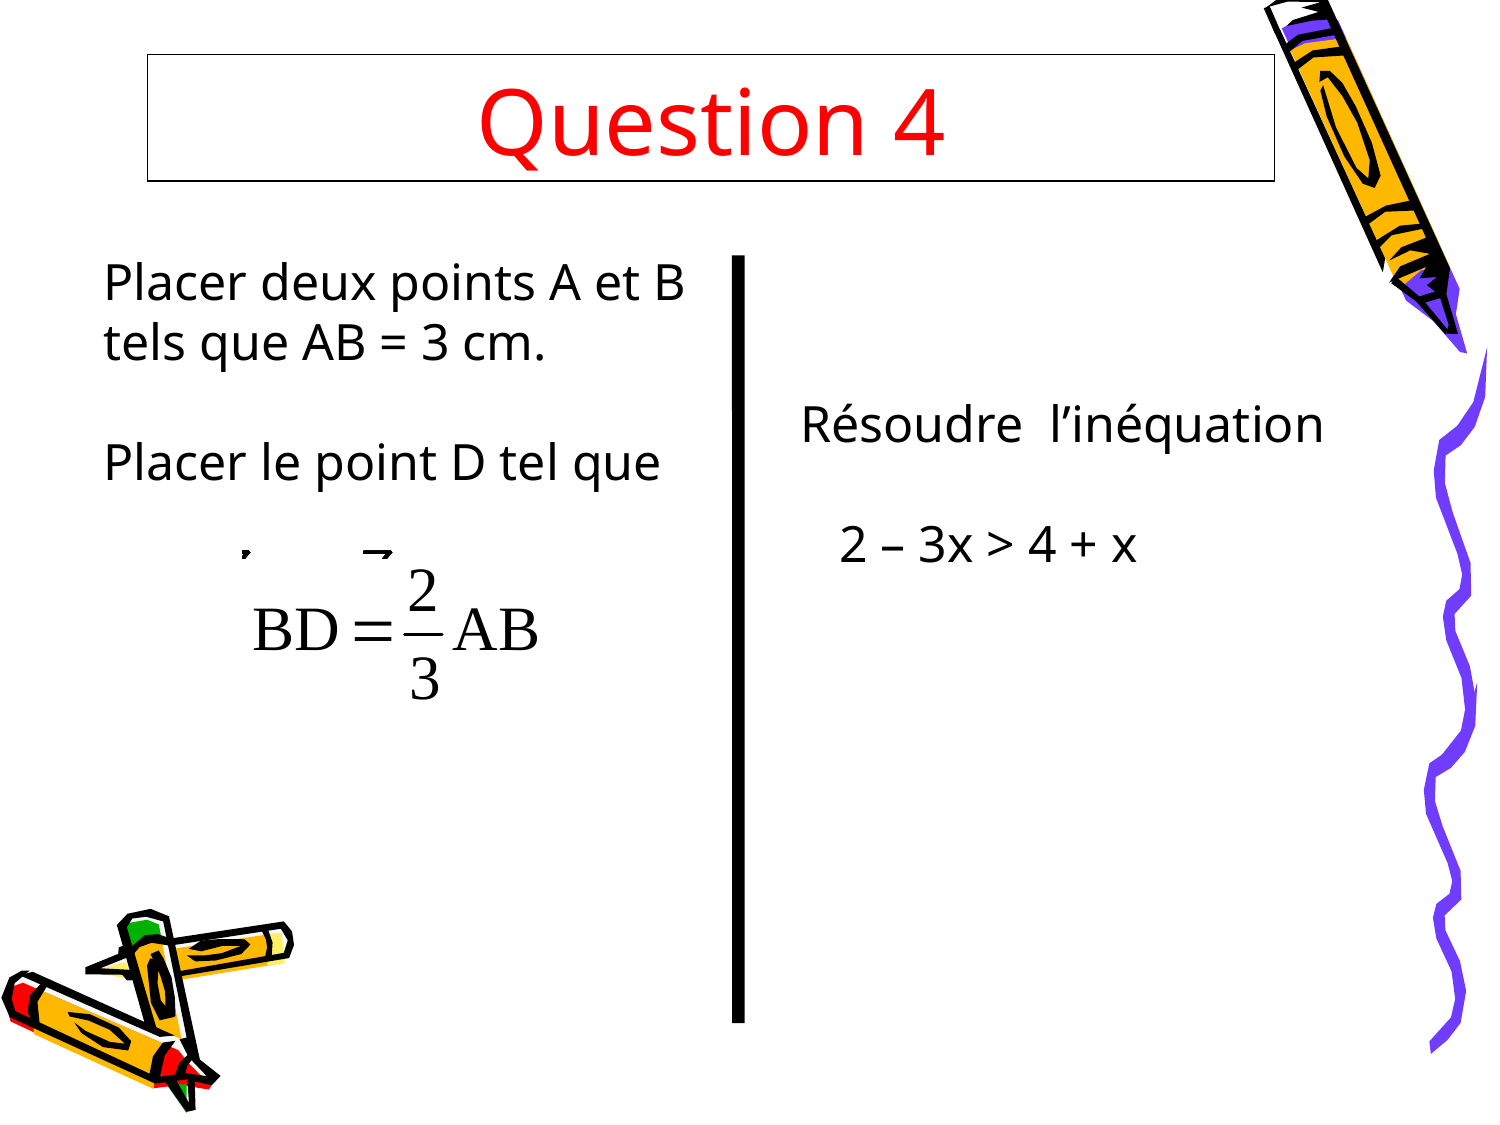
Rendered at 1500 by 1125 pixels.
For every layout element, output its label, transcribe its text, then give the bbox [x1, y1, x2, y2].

title Question 4 [147, 54, 1275, 182]
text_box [241, 550, 548, 714]
text_box Résoudre l’inéquation 2 – 3x > 4 + x [785, 385, 1353, 580]
text_box Placer deux points A et B tels que AB = 3 cm. Placer le point D tel que [88, 243, 727, 499]
